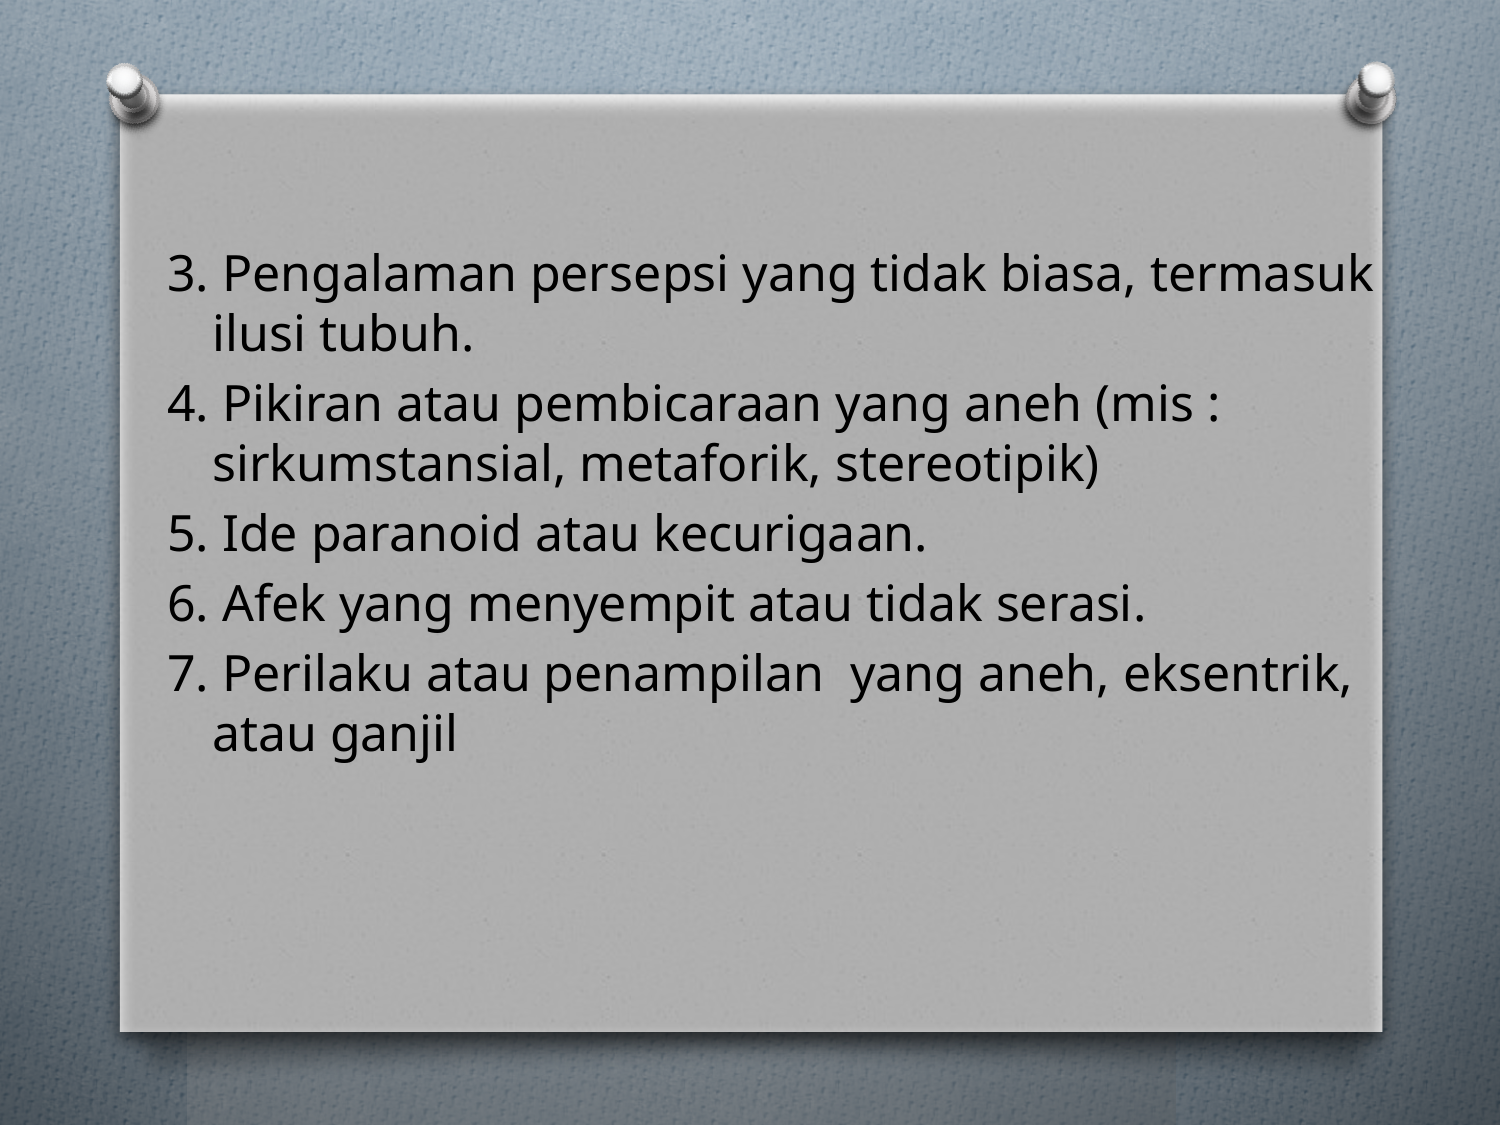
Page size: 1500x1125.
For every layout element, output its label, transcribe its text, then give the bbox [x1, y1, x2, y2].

list 3. Pengalaman persepsi yang tidak biasa, termasuk ilusi tubuh. 4. Pikiran atau pembicaraan yang aneh (mis : sirkumstansial, metaforik, stereotipik) 5. Ide paranoid atau kecurigaan. 6. Afek yang menyempit atau tidak serasi. 7. Perilaku atau penampilan yang aneh, eksentrik, atau ganjil [152, 234, 1400, 938]
picture [75, 29, 198, 153]
picture [1317, 35, 1439, 156]
